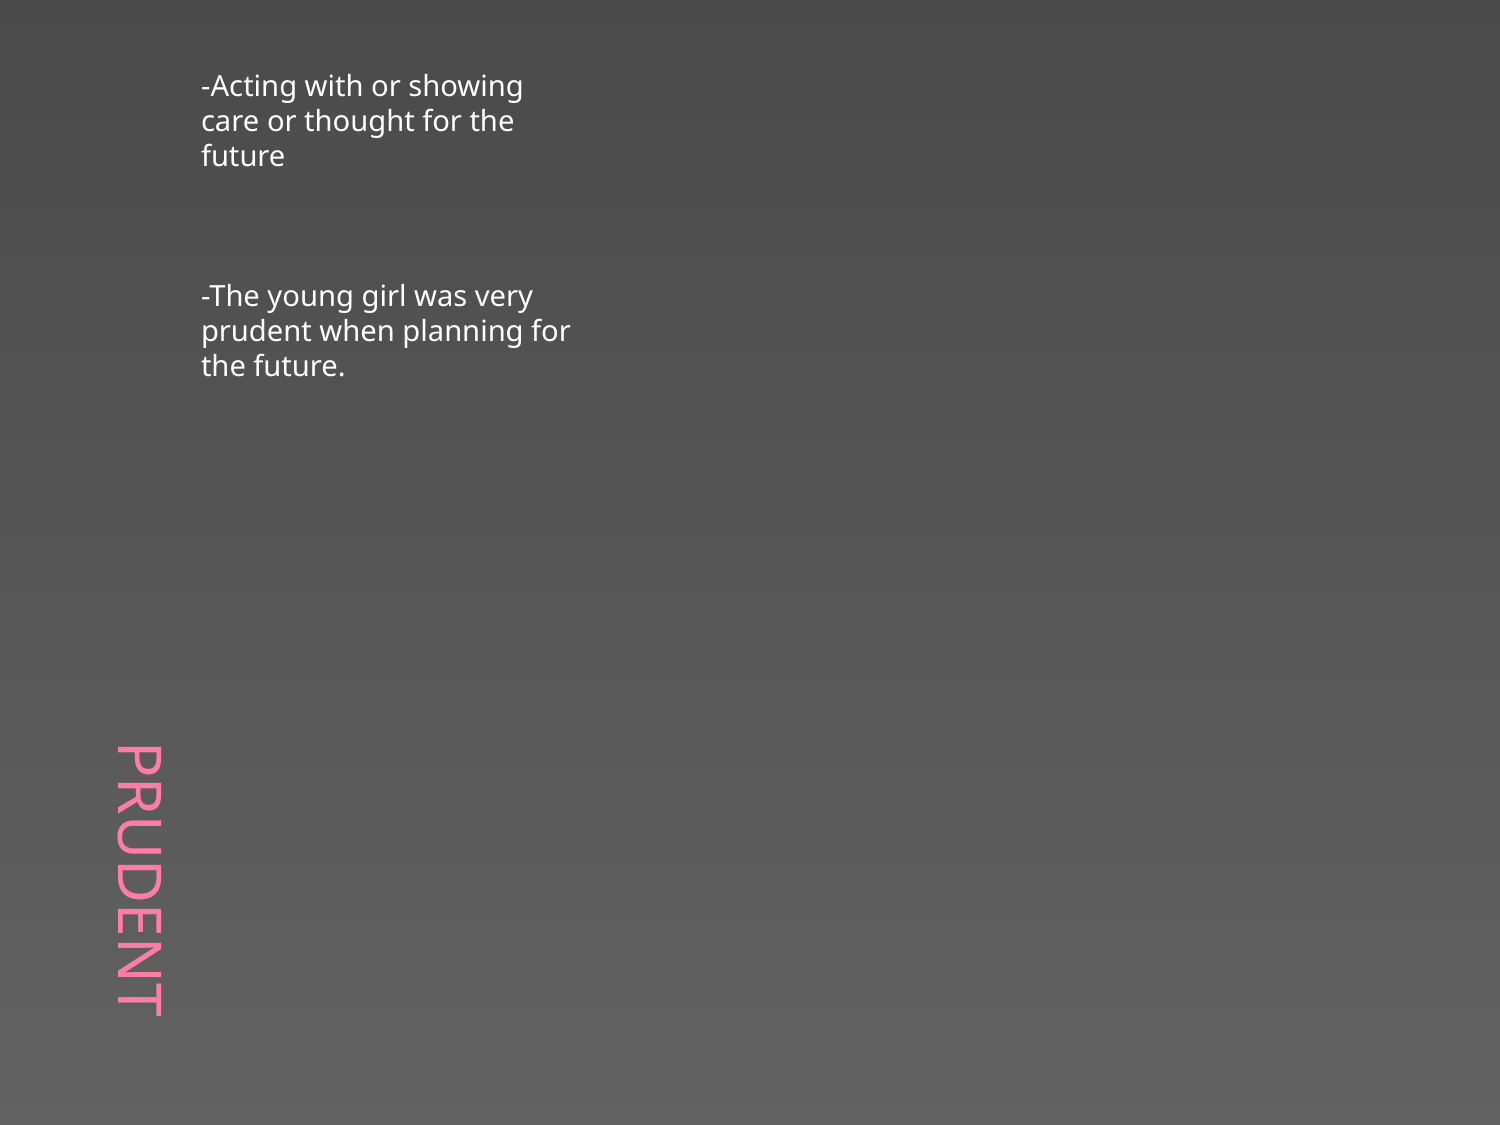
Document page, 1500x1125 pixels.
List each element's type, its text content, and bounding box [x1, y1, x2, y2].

list -Acting with or showing care or thought for the future -The young girl was very prudent when planning for the future. [186, 60, 587, 1036]
title Prudent [36, 60, 186, 1036]
